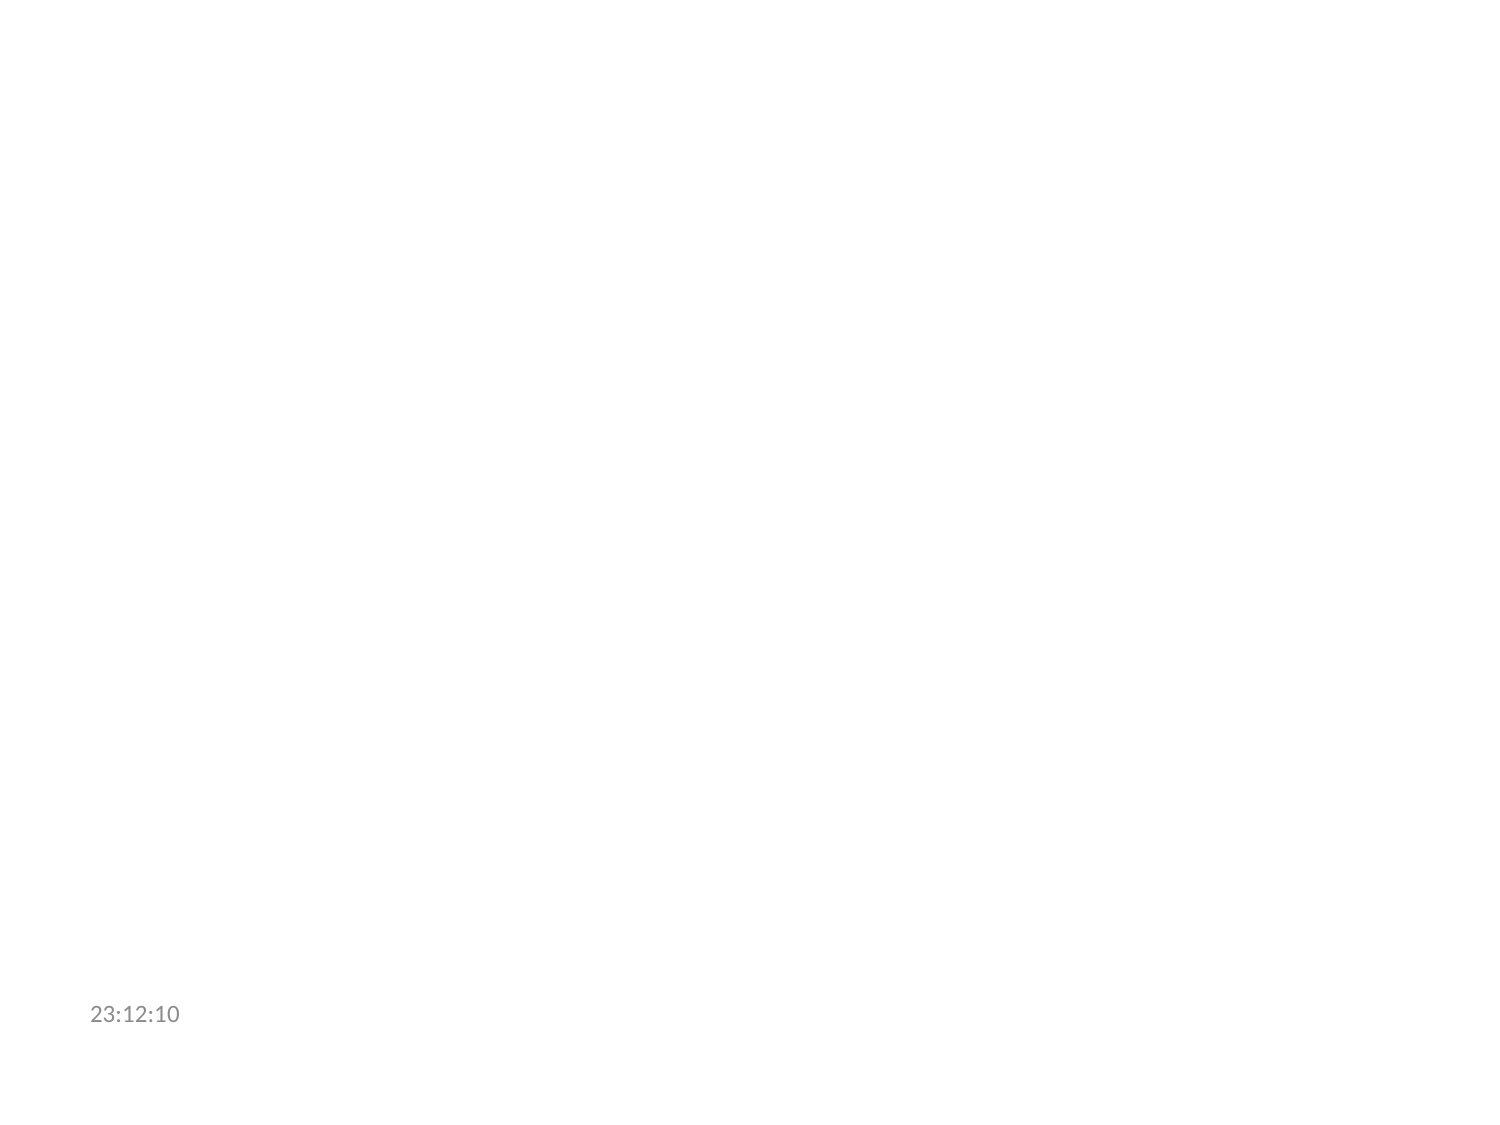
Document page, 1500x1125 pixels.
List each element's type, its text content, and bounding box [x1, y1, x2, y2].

text_box 15:35:09 [75, 982, 425, 1043]
